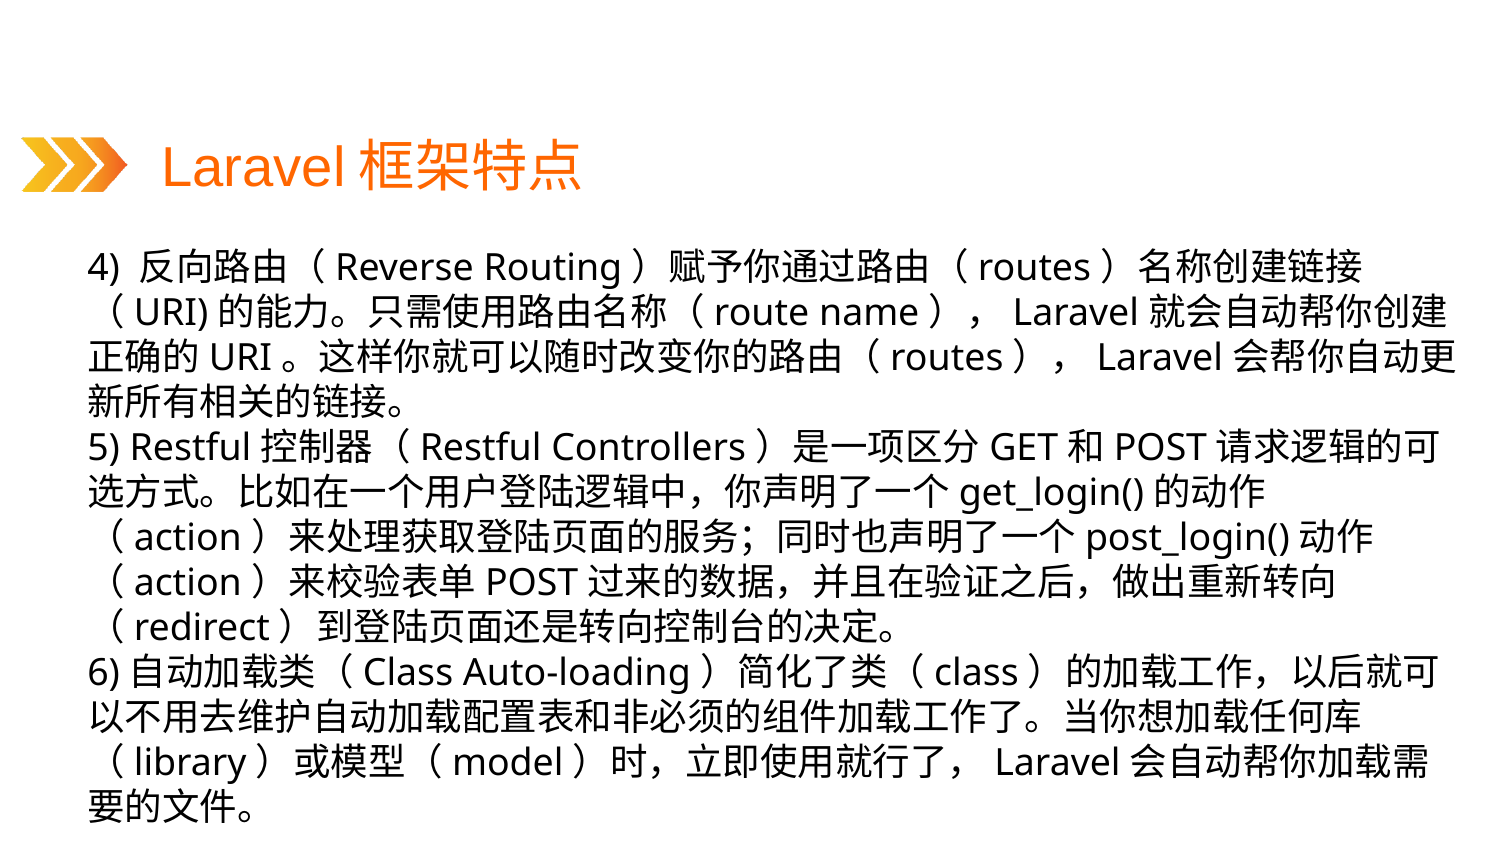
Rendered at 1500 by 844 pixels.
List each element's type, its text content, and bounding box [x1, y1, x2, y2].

picture [0, 131, 140, 198]
text_box Laravel框架特点 [70, 106, 632, 223]
text_box 4) 反向路由（Reverse Routing）赋予你通过路由（routes）名称创建链接（URI)的能力。只需使用路由名称（route name），Laravel就会自动帮你创建正确的URI。这样你就可以随时改变你的路由（routes），Laravel会帮你自动更新所有相关的链接。 5) Restful控制器（Restful Controllers）是一项区分GET和POST请求逻辑的可选方式。比如在一个用户登陆逻辑中，你声明了一个get_login()的动作（action）来处理获取登陆页面的服务；同时也声明了一个post_login()动作（action）来校验表单POST过来的数据，并且在验证之后，做出重新转向（redirect）到登陆页面还是转向控制台的决定。 6)自动加载类（Class Auto-loading）简化了类（class）的加载工作，以后就可以不用去维护自动加载配置表和非必须的组件加载工作了。当你想加载任何库（library）或模型（model）时，立即使用就行了，Laravel会自动帮你加载需要的文件。 [72, 235, 1473, 844]
